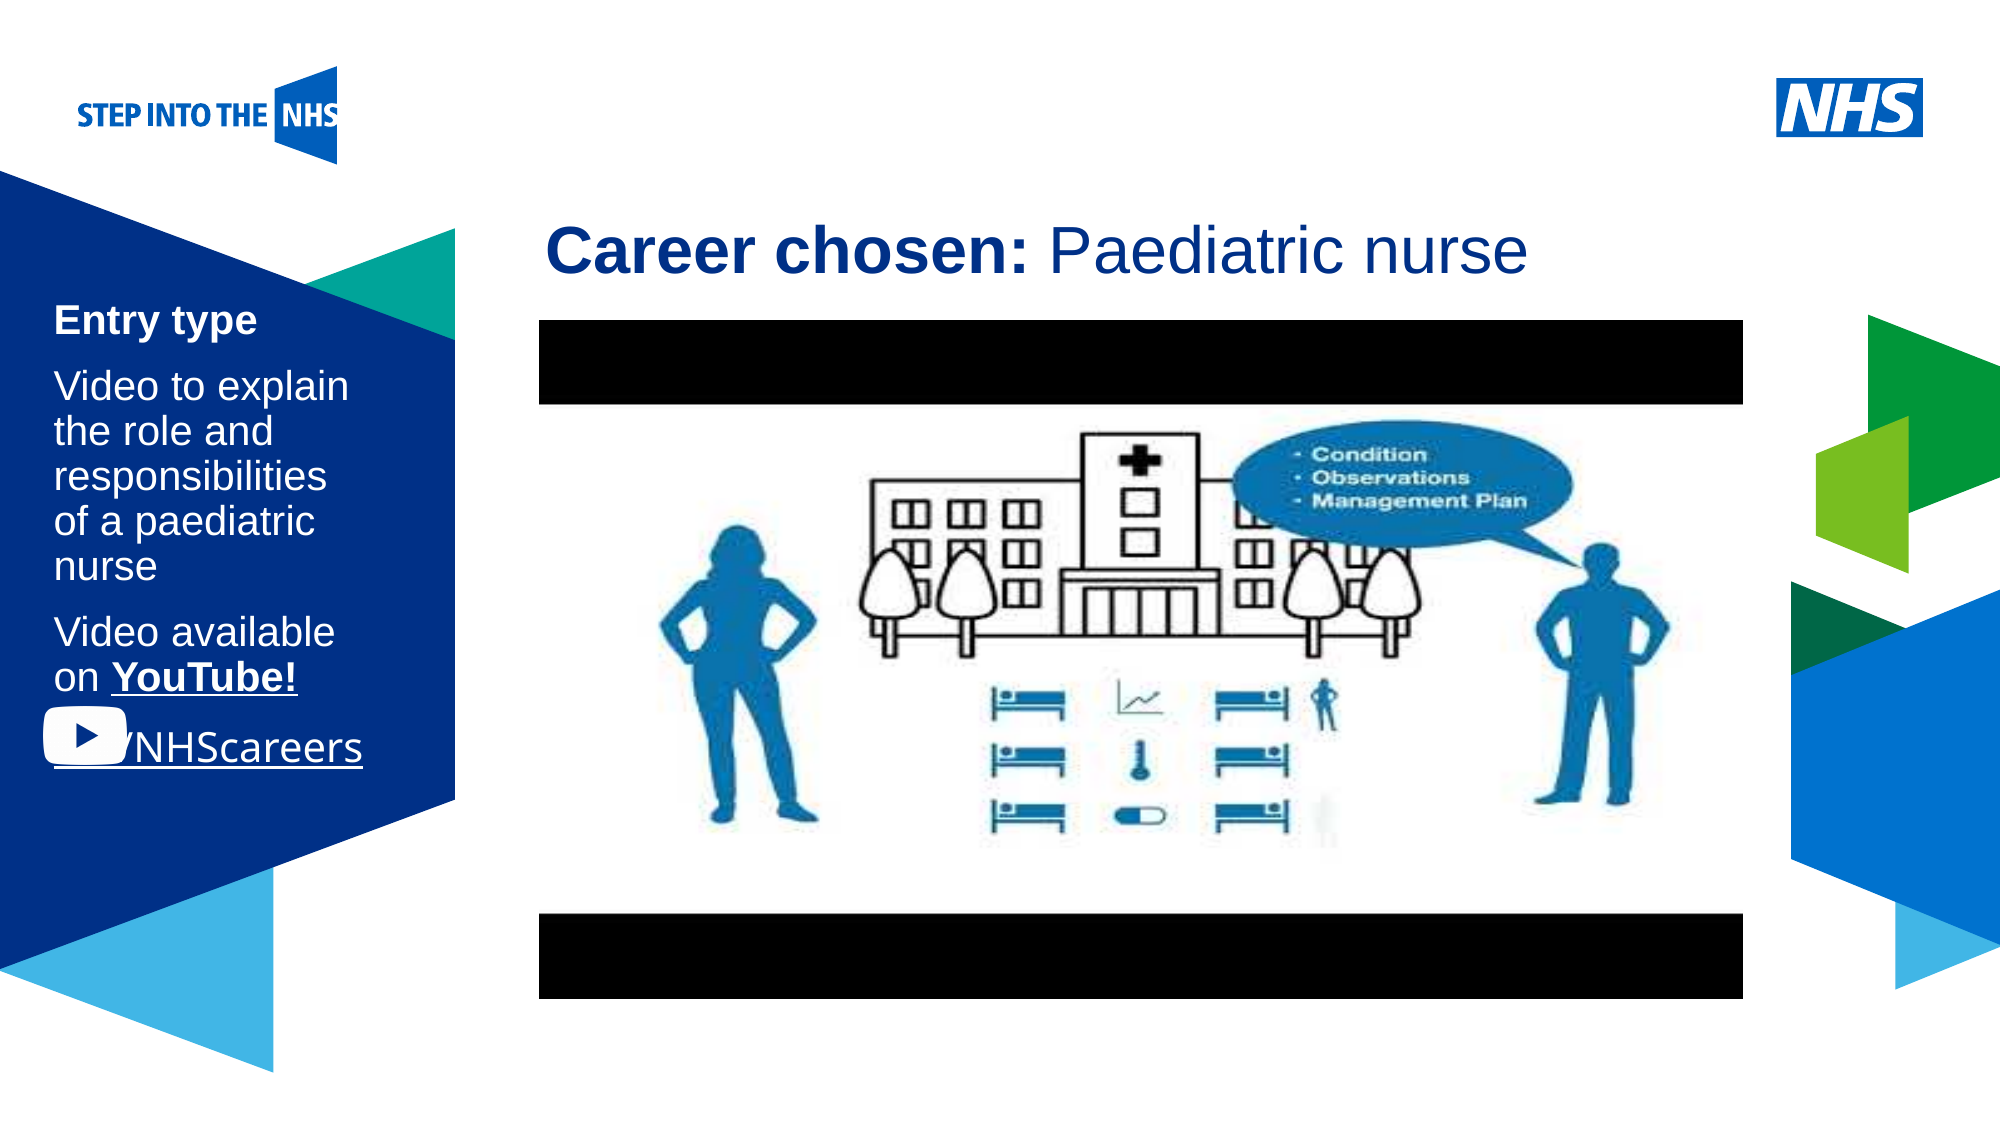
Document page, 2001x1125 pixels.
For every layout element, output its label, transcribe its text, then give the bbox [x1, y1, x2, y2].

text_box Entry type Video to explain the role and responsibilities of a paediatric nurse Video available on YouTube! /NHScareers [53, 372, 423, 839]
picture [43, 706, 127, 765]
title Career chosen: Paediatric nurse [545, 216, 1767, 306]
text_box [538, 319, 1744, 1000]
